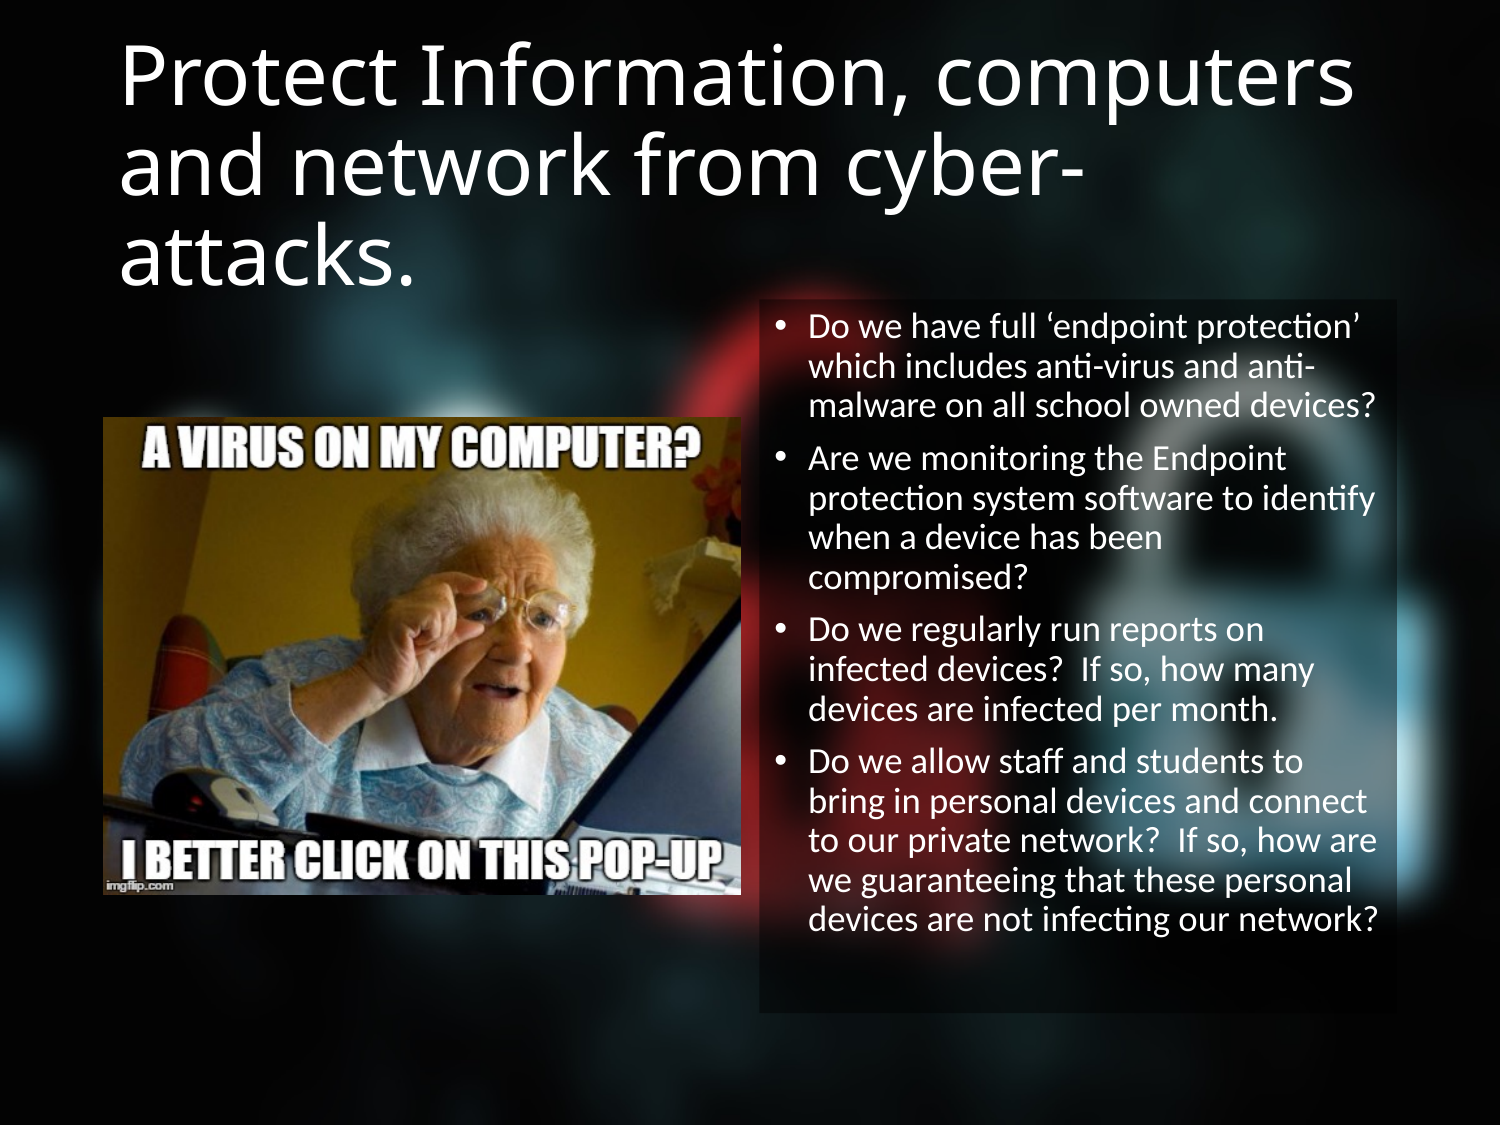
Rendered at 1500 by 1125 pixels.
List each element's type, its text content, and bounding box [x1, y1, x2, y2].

picture [0, 0, 1500, 1125]
title Protect Information, computers and network from cyber-attacks. [103, 59, 1397, 278]
list Do we have full ‘endpoint protection’ which includes anti-virus and anti-malware on all school owned devices? Are we monitoring the Endpoint protection system software to identify when a device has been compromised? Do we regularly run reports on infected devices? If so, how many devices are infected per month. Do we allow staff and students to bring in personal devices and connect to our private network? If so, how are we guaranteeing that these personal devices are not infecting our network? [759, 299, 1397, 1014]
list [103, 417, 741, 896]
